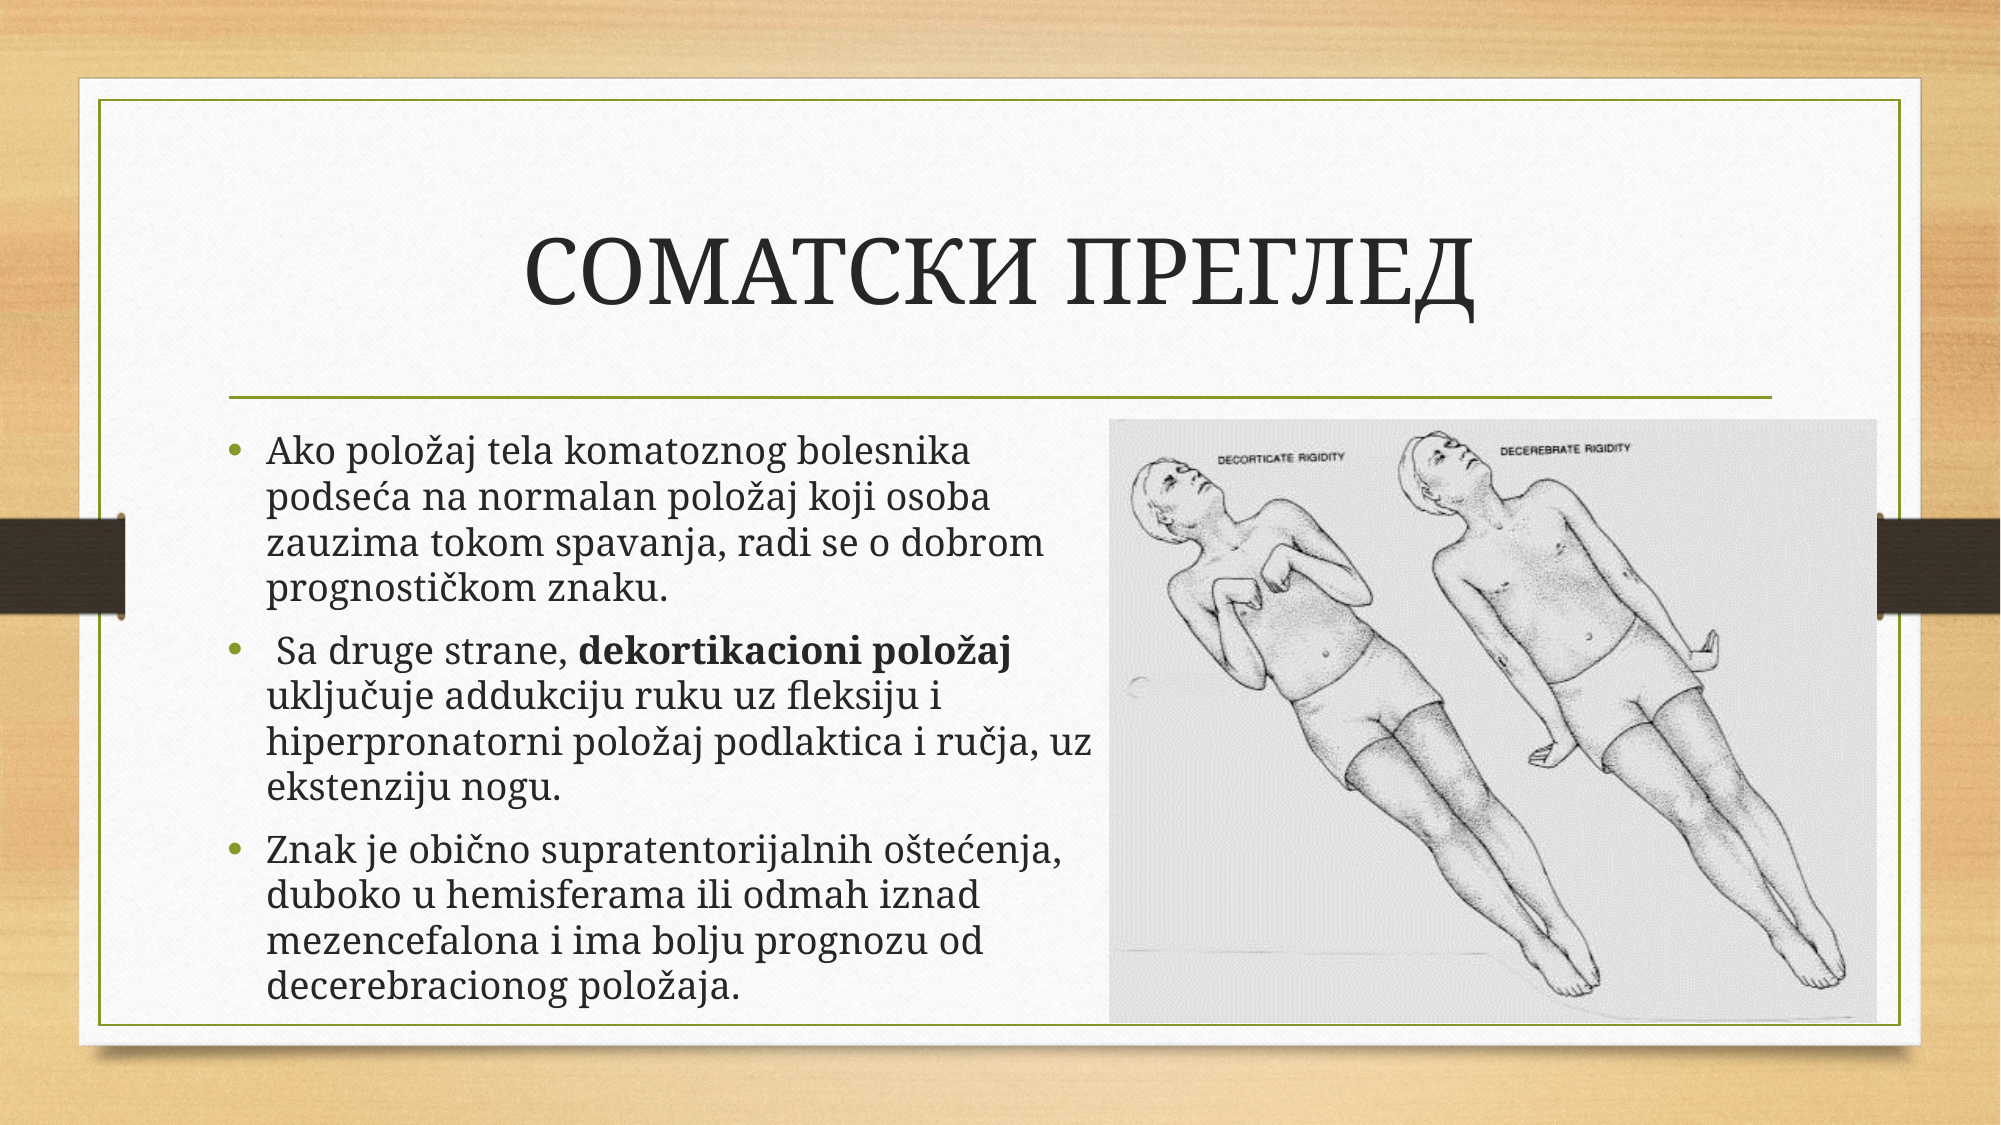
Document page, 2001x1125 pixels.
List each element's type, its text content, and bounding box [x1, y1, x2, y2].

title СОМАТСКИ ПРЕГЛЕД [212, 161, 1788, 375]
picture [0, 0, 2001, 1125]
list Ako položaj tela komatoznog bolesnika podseća na normalan položaj koji osoba zauzima tokom spavanja, radi se o dobrom prognostičkom znaku. Sa druge strane, dekortikacioni položaj uključuje addukciju ruku uz fleksiju i hiperpronatorni položaj podlaktica i ručja, uz ekstenziju nogu. Znak je obično supratentorijalnih oštećenja, duboko u hemisferama ili odmah iznad mezencefalona i ima bolju prognozu od decerebracionog položaja. [212, 419, 1109, 1023]
